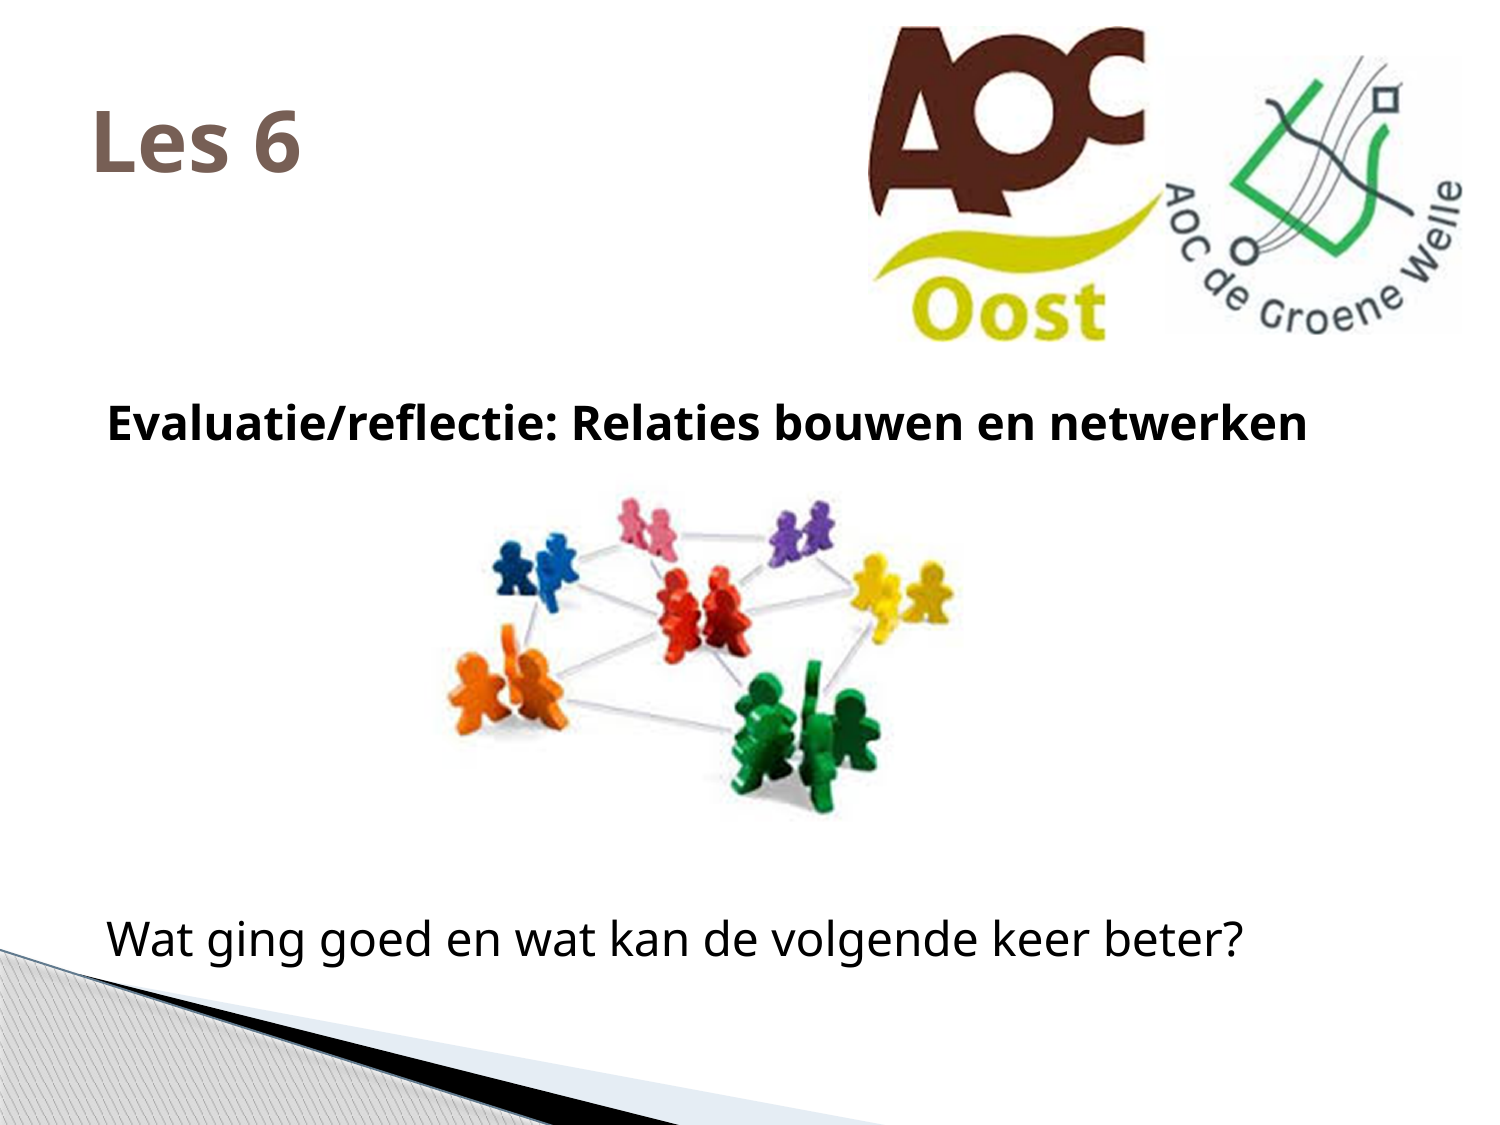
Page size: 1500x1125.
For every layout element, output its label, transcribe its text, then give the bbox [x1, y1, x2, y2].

list Evaluatie/reflectie: Relaties bouwen en netwerken Wat ging goed en wat kan de volgende keer beter? [75, 385, 1425, 986]
picture [407, 455, 1002, 837]
title Les 6 [75, 45, 862, 233]
picture [867, 26, 1473, 365]
